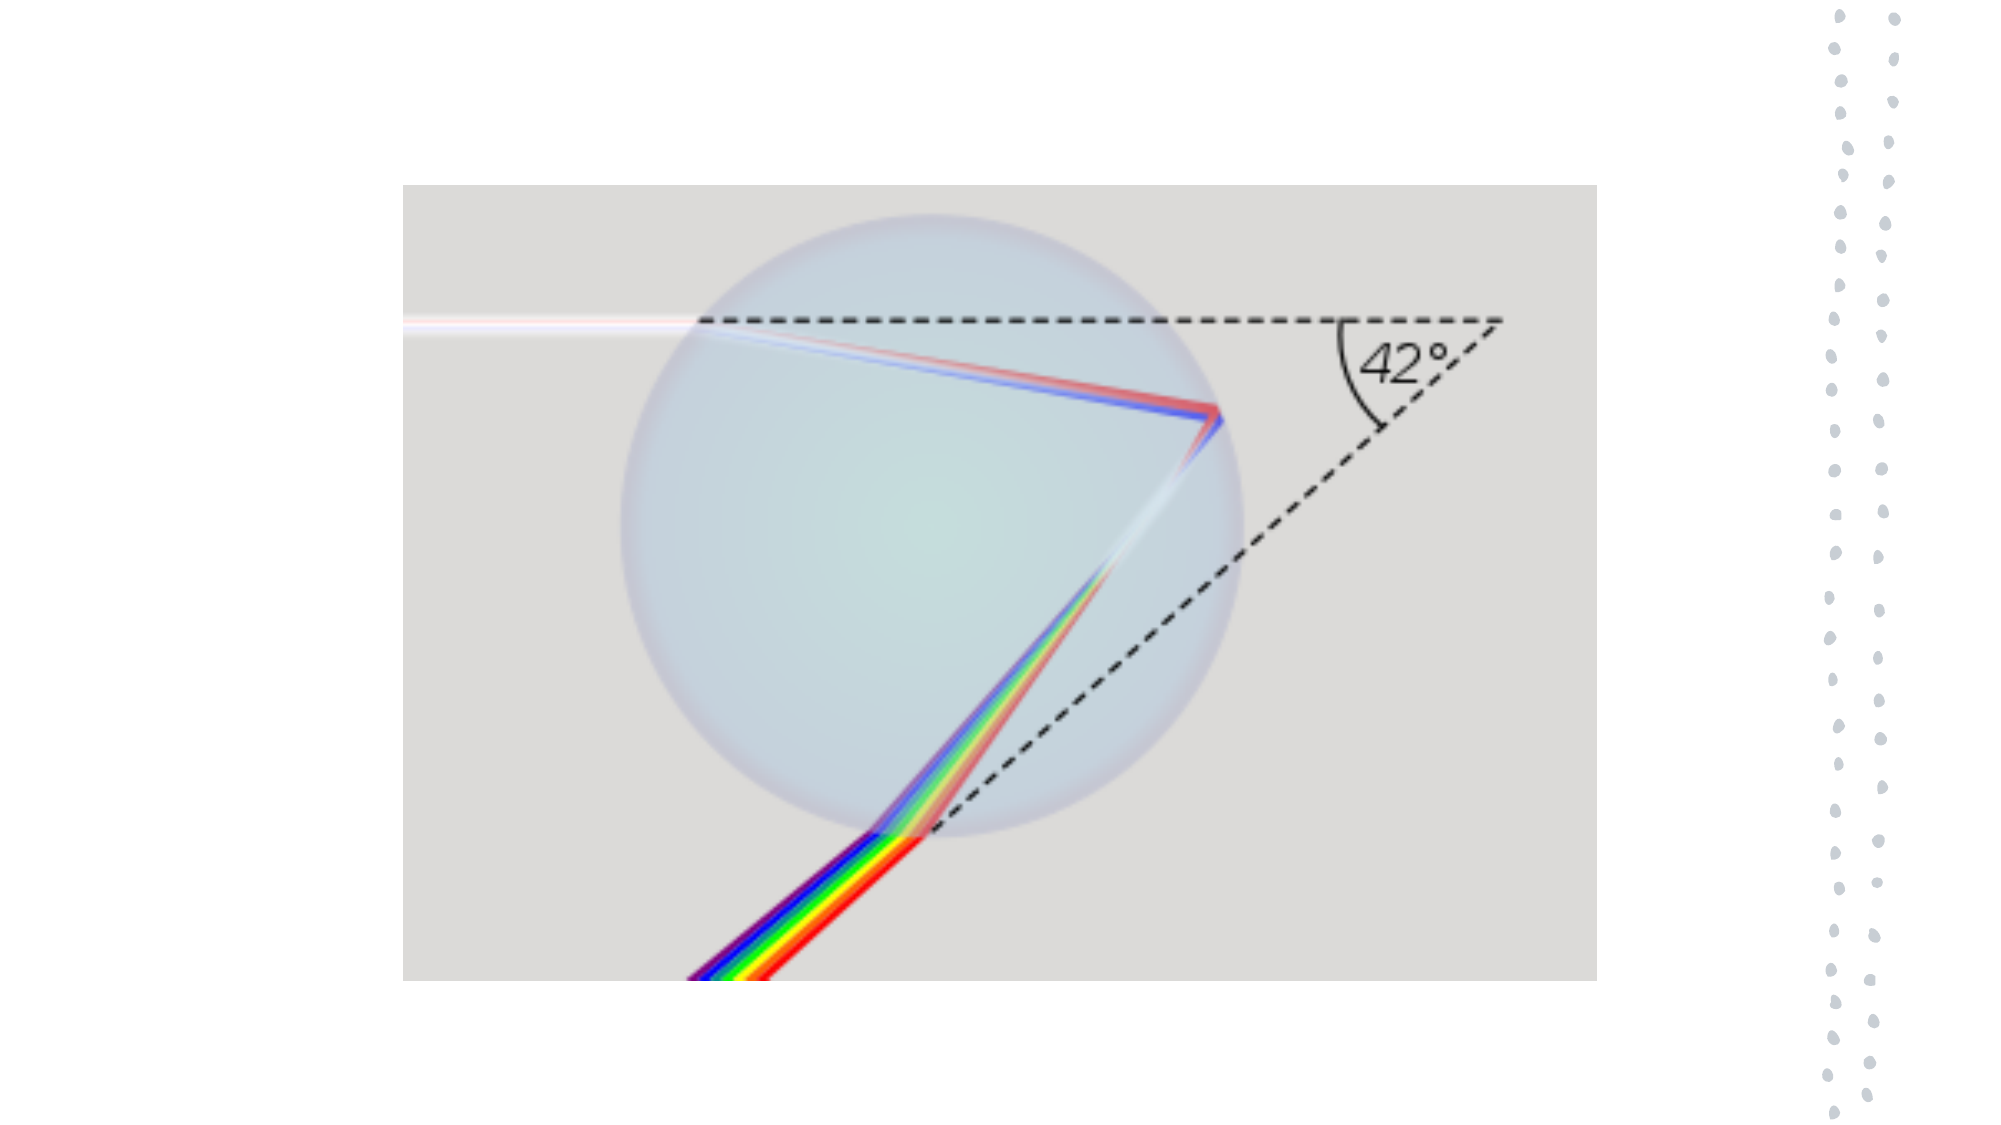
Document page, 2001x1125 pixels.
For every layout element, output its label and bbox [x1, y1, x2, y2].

list [403, 185, 1597, 981]
